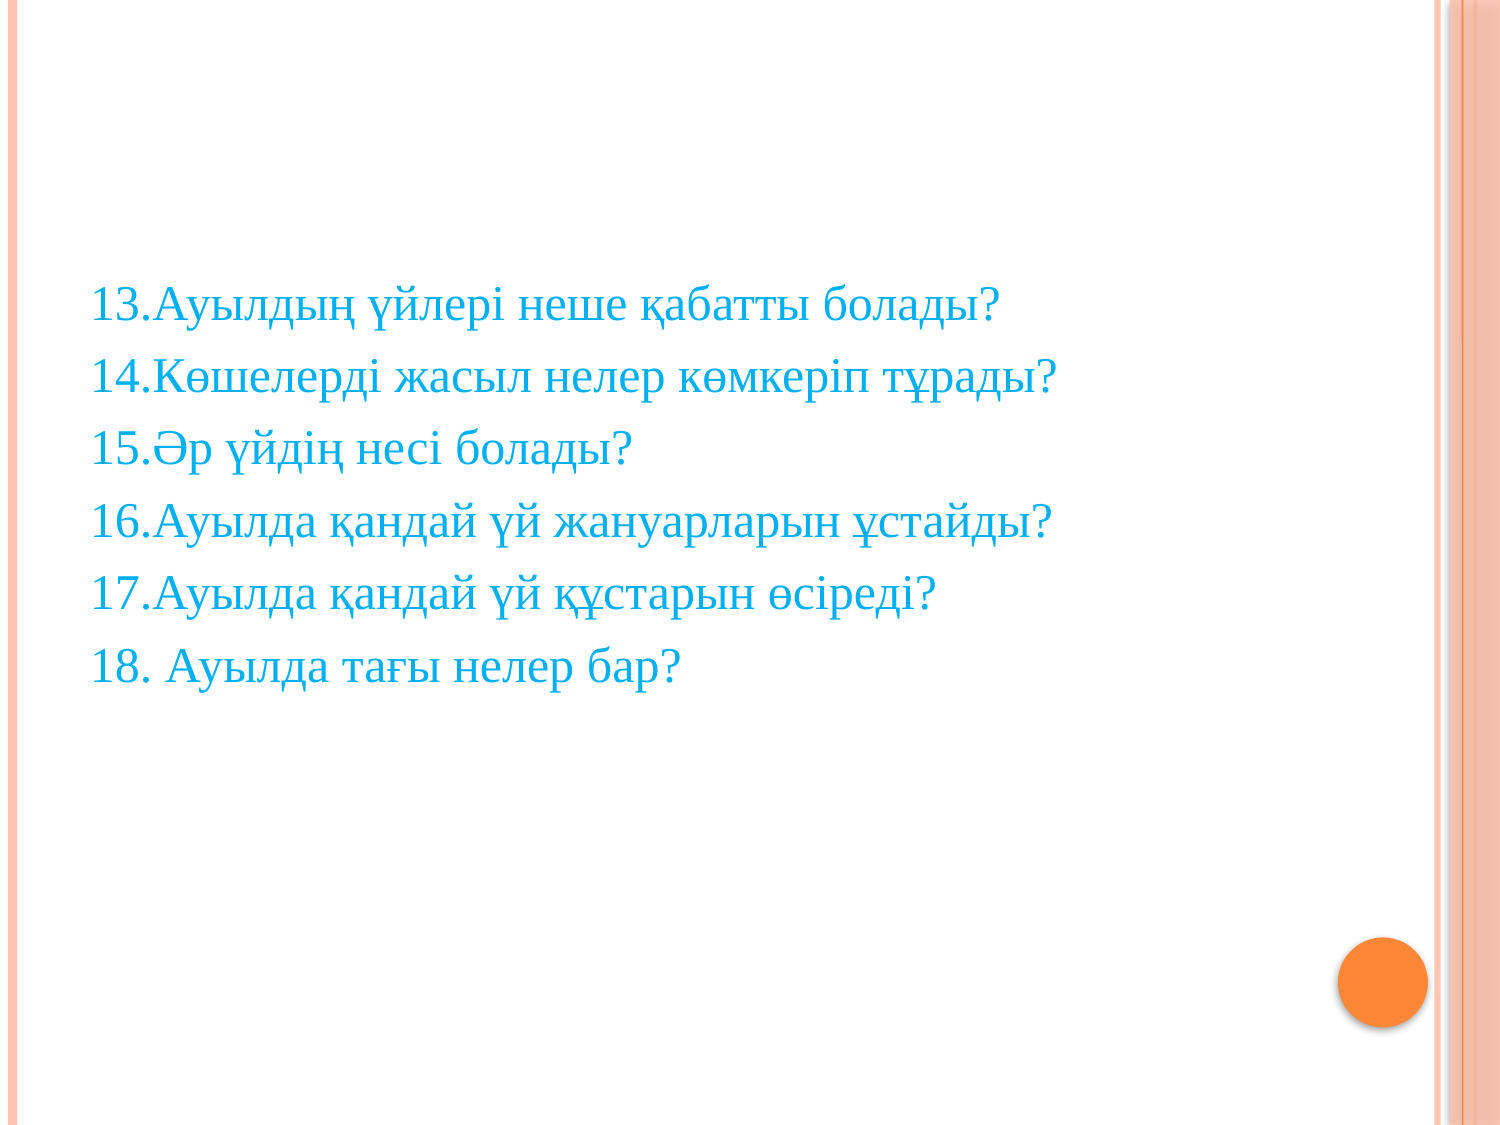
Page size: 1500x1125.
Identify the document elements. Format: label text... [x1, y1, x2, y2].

list 13.Ауылдың үйлері неше қабатты болады? 14.Көшелерді жасыл нелер көмкеріп тұрады? 15.Әр үйдің несі болады? 16.Ауылда қандай үй жануарларын ұстайды? 17.Ауылда қандай үй құстарын өсіреді? 18. Ауылда тағы нелер бар? [75, 262, 1300, 1062]
